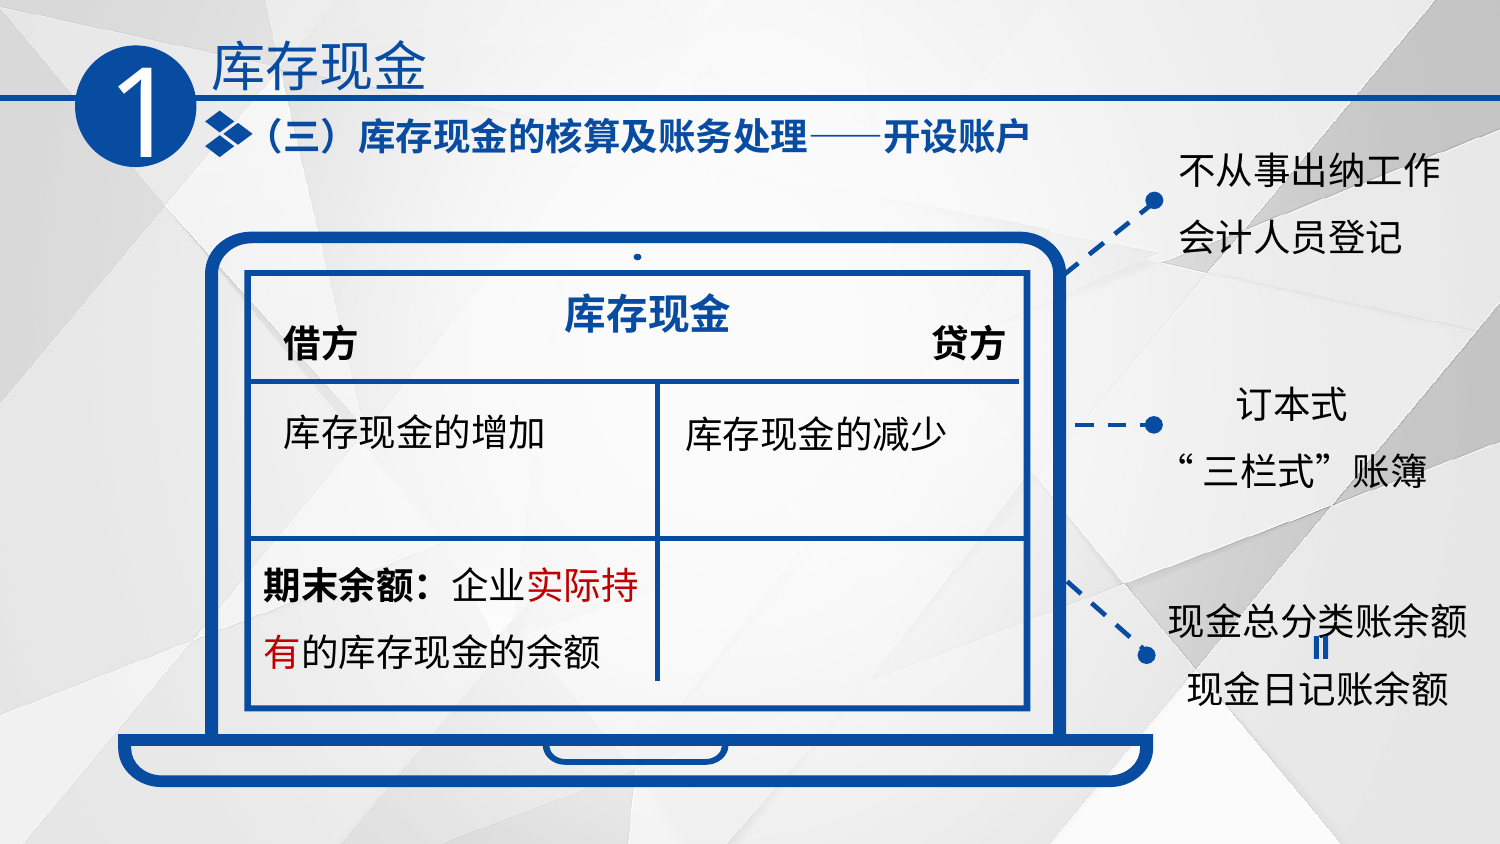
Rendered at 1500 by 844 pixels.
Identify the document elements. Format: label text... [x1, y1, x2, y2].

text_box [118, 231, 1154, 788]
picture [0, 0, 1500, 95]
text_box 订本式 “三栏式”账簿 [1126, 350, 1458, 501]
text_box [633, 253, 642, 261]
text_box 库存现金 [198, 37, 510, 92]
text_box 1 [84, 45, 203, 97]
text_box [1063, 198, 1159, 276]
text_box 1 [84, 107, 203, 171]
text_box [223, 122, 253, 145]
text_box 现金总分类账余额 现金日记账余额 [1144, 568, 1491, 718]
text_box [205, 110, 235, 133]
text_box [205, 135, 235, 158]
text_box [1144, 189, 1166, 207]
text_box 不从事出纳工作 会计人员登记 [1163, 116, 1456, 267]
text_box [248, 280, 1035, 684]
text_box [1312, 634, 1330, 661]
text_box [75, 74, 84, 97]
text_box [1066, 581, 1147, 652]
picture [0, 101, 1500, 844]
text_box [75, 107, 84, 138]
text_box [244, 270, 1031, 282]
text_box （三）库存现金的核算及账务处理——开设账户 [233, 107, 1046, 164]
text_box [244, 688, 1031, 712]
text_box [1136, 660, 1144, 666]
